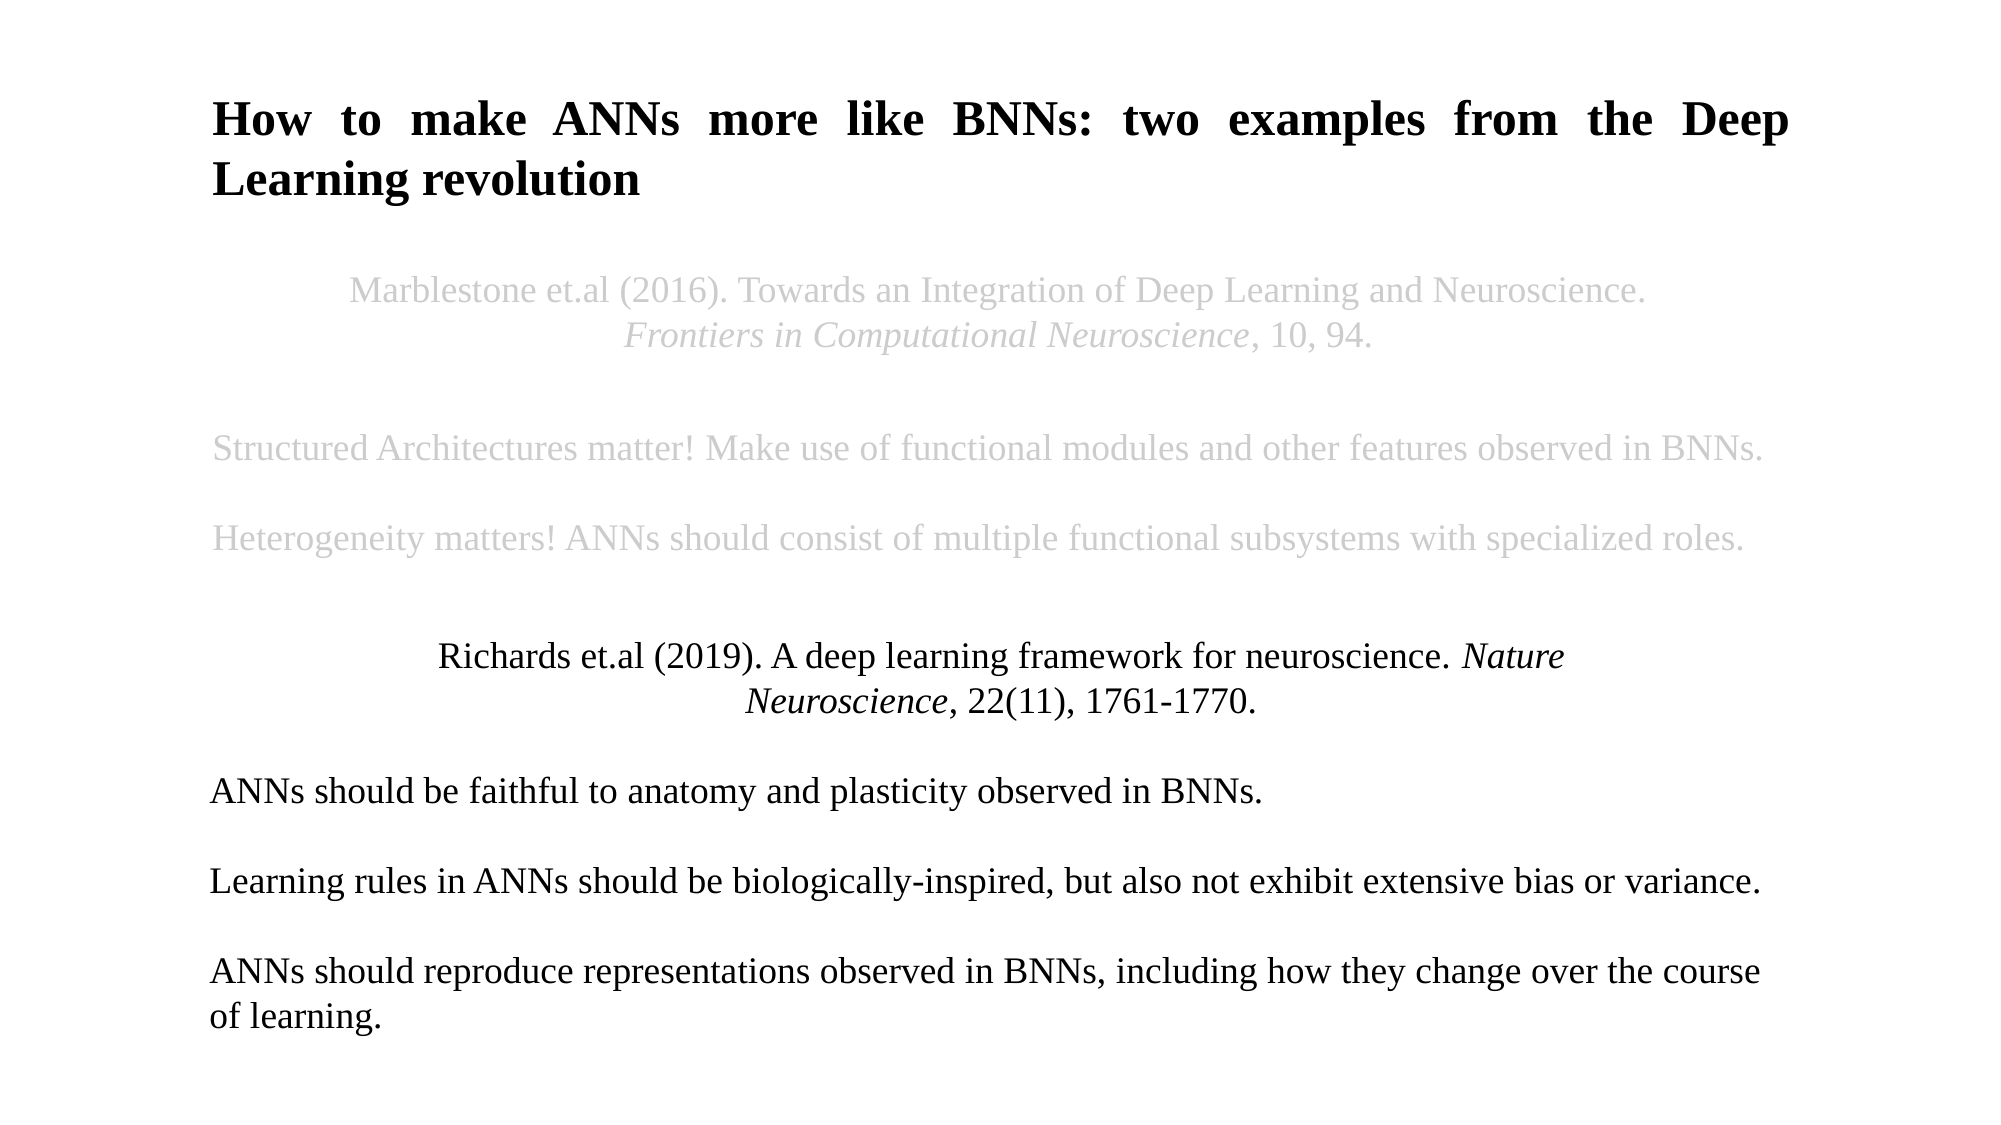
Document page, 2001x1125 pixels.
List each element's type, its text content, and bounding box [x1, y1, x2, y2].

text_box ANNs should be faithful to anatomy and plasticity observed in BNNs. Learning rules in ANNs should be biologically-inspired, but also not exhibit extensive bias or variance. ANNs should reproduce representations observed in BNNs, including how they change over the course of learning. [194, 751, 1803, 1055]
text_box Richards et.al (2019). A deep learning framework for neuroscience. Nature Neuroscience, 22(11), 1761-1770. [327, 615, 1675, 735]
text_box Marblestone et.al (2016). Towards an Integration of Deep Learning and Neuroscience. Frontiers in Computational Neuroscience, 10, 94. [322, 250, 1675, 369]
text_box Structured Architectures matter! Make use of functional modules and other features observed in BNNs. Heterogeneity matters! ANNs should consist of multiple functional subsystems with specialized roles. [197, 407, 1806, 577]
text_box How to make ANNs more like BNNs: two examples from the Deep Learning revolution [197, 70, 1806, 212]
